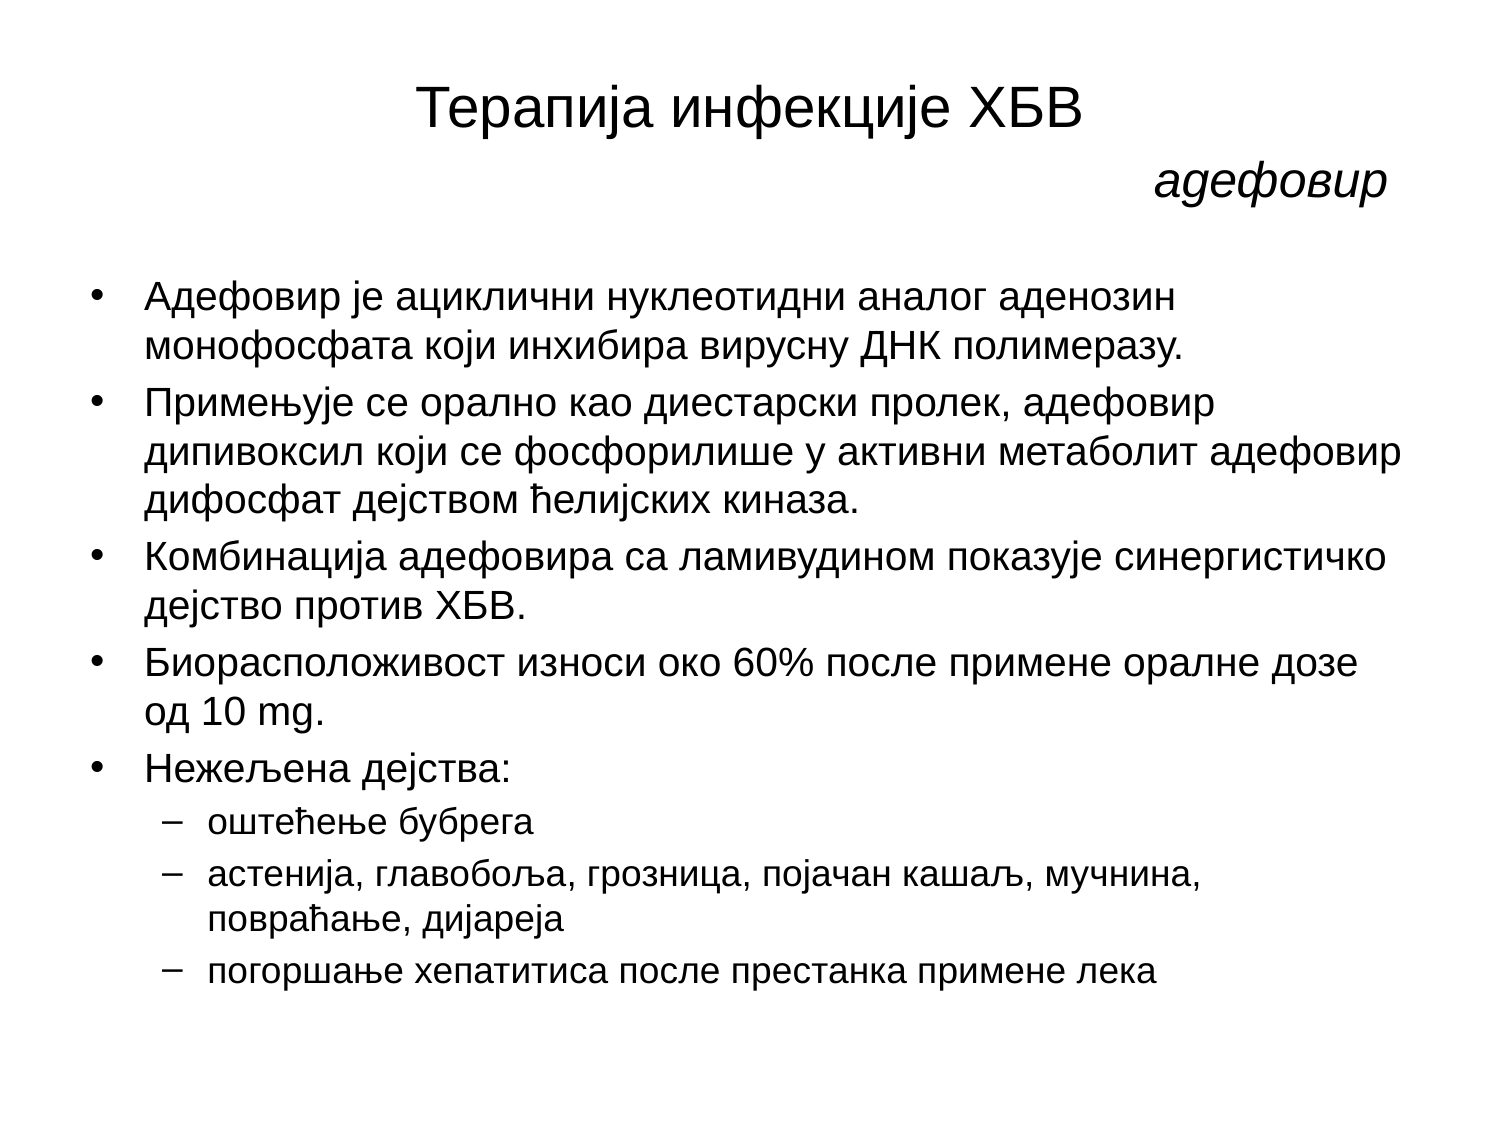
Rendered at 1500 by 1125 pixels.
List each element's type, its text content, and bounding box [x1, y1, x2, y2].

list Адефовир је ациклични нуклеотидни аналог аденозин монофосфата који инхибира вирусну ДНК полимеразу. Примењује се орално као диестарски пролек, адефовир дипивоксил који се фосфорилише у активни метаболит адефовир дифосфат дејством ћелијских киназа. Комбинација адефовира са ламивудином показује синергистичко дејство против ХБВ. Биорасположивост износи око 60% после примене оралне дозе од 10 mg. Нежељена дејства: оштећење бубрега астенија, главобоља, грозница, појачан кашаљ, мучнина, повраћање, дијареја погоршање хепатитиса после престанка примене лека [75, 262, 1425, 1005]
title Терапија инфекције ХБВ адефовир [75, 45, 1425, 233]
